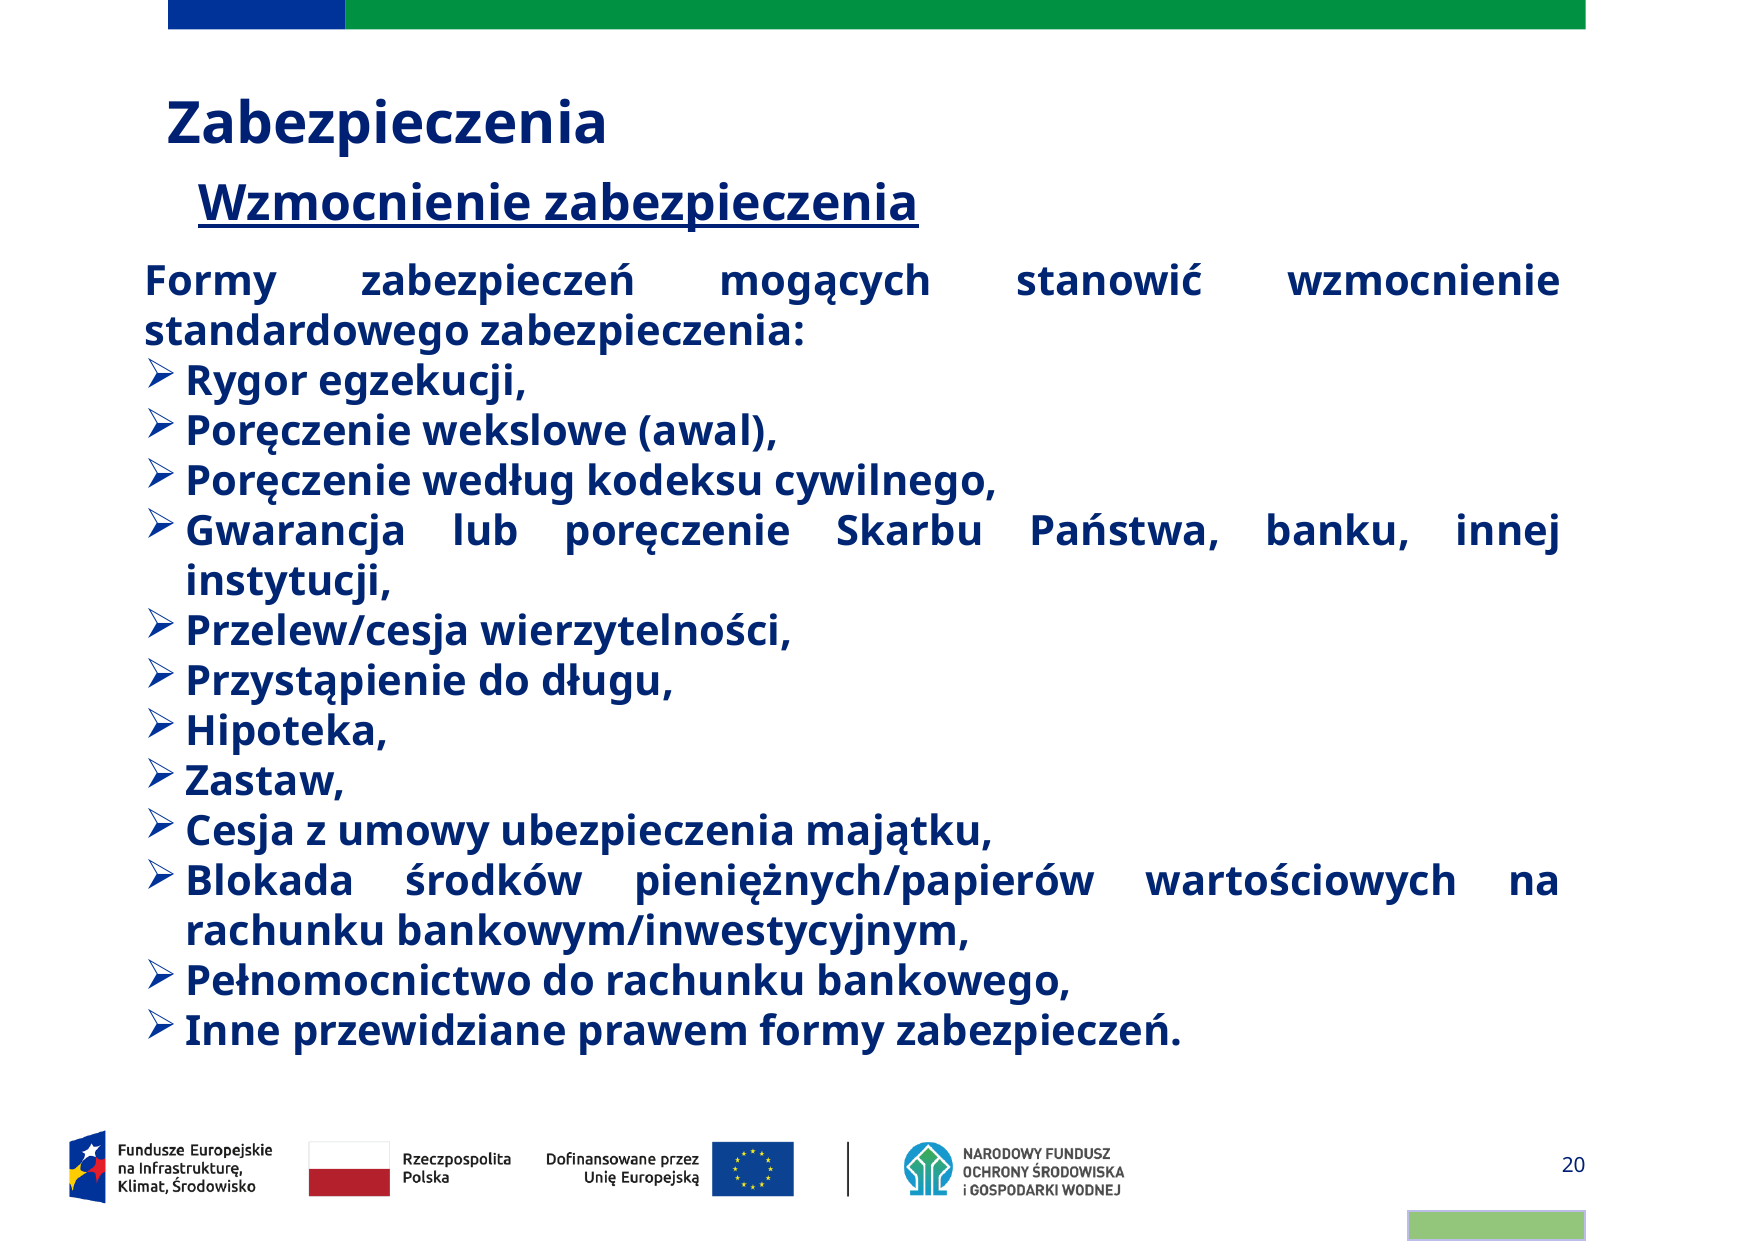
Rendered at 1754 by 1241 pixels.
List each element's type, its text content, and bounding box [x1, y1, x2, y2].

picture [49, 1112, 1143, 1221]
list Formy zabezpieczeń mogących stanowić wzmocnienie standardowego zabezpieczenia: Rygor egzekucji, Poręczenie wekslowe (awal), Poręczenie według kodeksu cywilnego, Gwarancja lub poręczenie Skarbu Państwa, banku, innej instytucji, Przelew/cesja wierzytelności, Przystąpienie do długu, Hipoteka, Zastaw, Cesja z umowy ubezpieczenia majątku, Blokada środków pieniężnych/papierów wartościowych na rachunku bankowym/inwestycyjnym, Pełnomocnictwo do rachunku bankowego, Inne przewidziane prawem formy zabezpieczeń. [144, 253, 1562, 1081]
title Zabezpieczenia Wzmocnienie zabezpieczenia [167, 80, 1586, 254]
slide_number 20 [1408, 1151, 1586, 1181]
